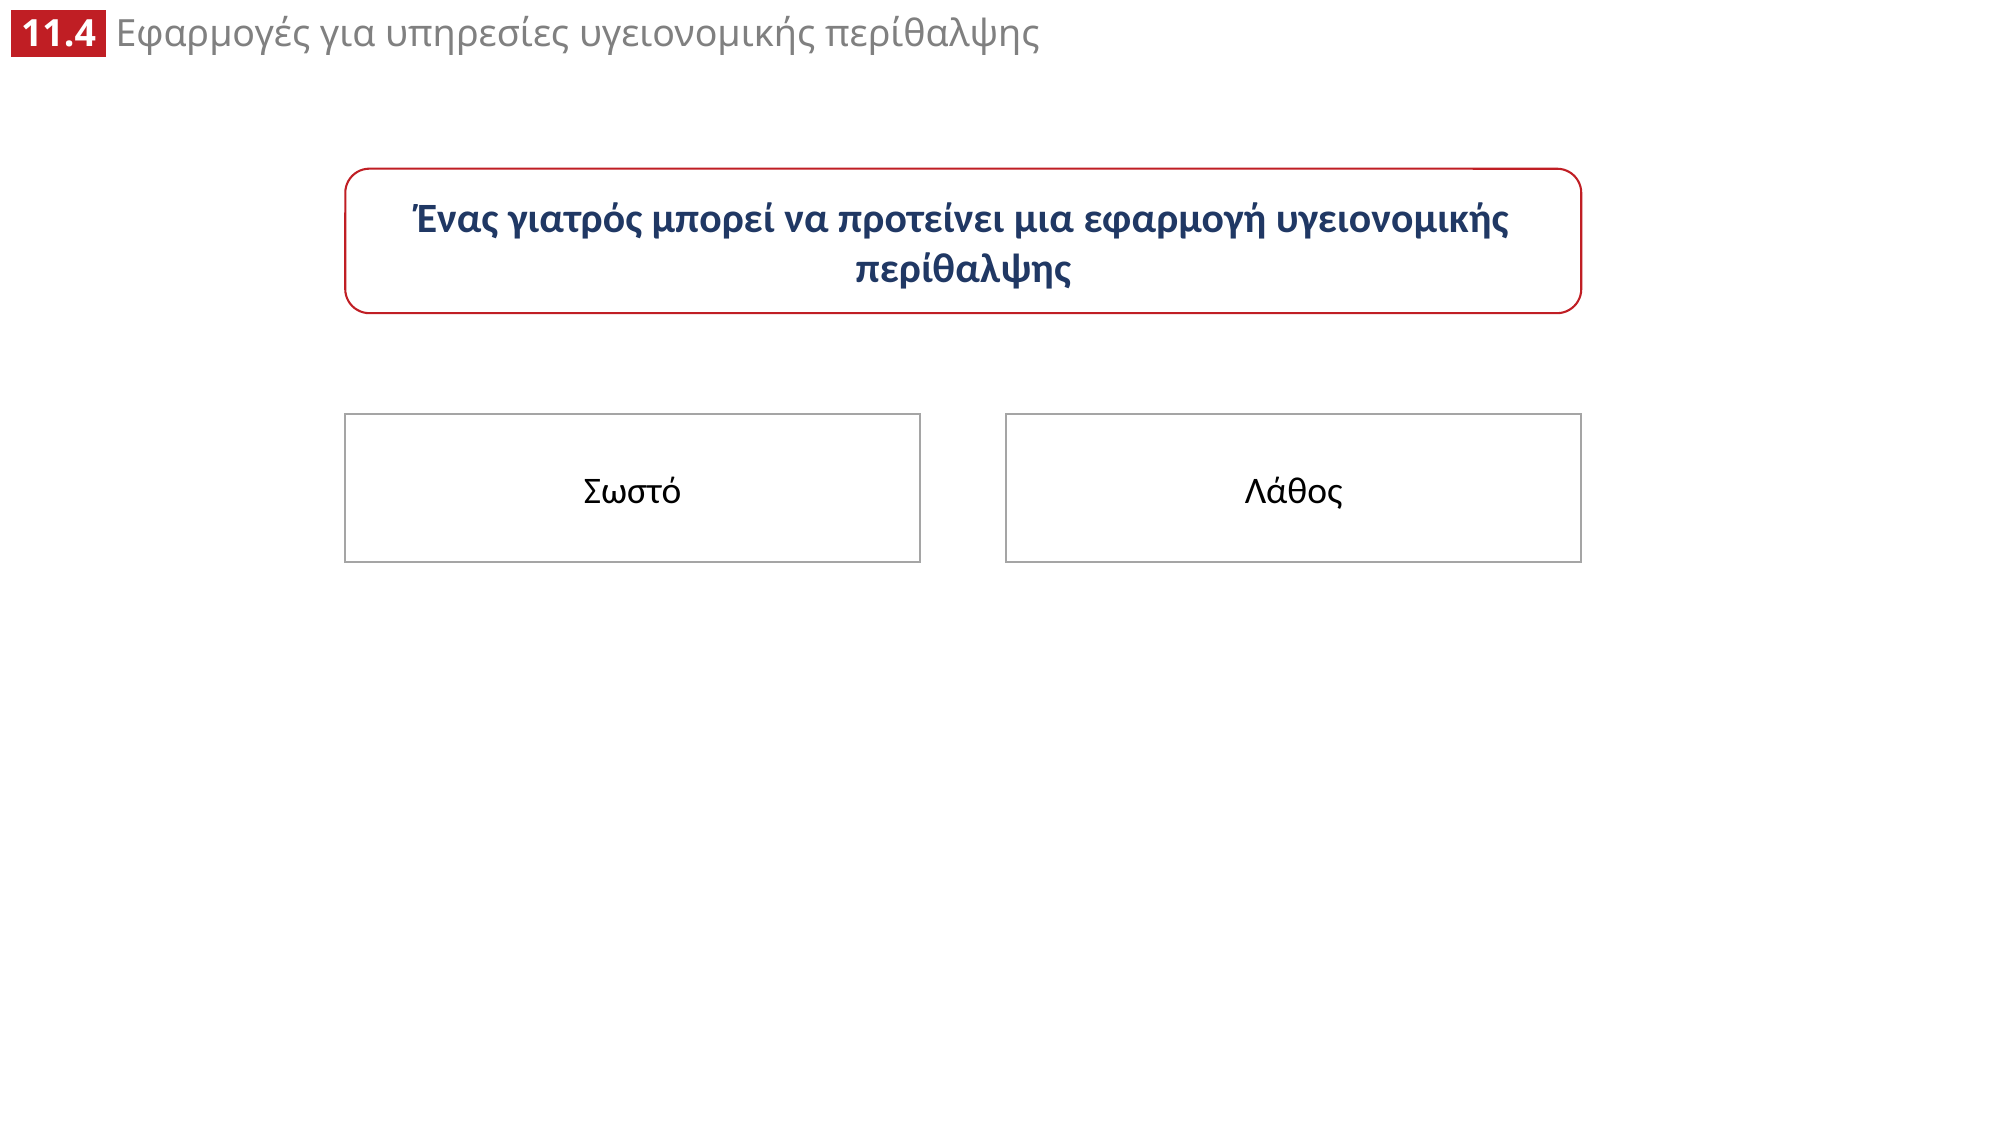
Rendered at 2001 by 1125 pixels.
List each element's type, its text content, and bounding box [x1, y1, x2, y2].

text_box Ένας γιατρός μπορεί να προτείνει μια εφαρμογή υγειονομικής περίθαλψης [344, 167, 1583, 315]
text_box Λάθος [1005, 413, 1582, 563]
text_box Σωστό [344, 413, 921, 563]
